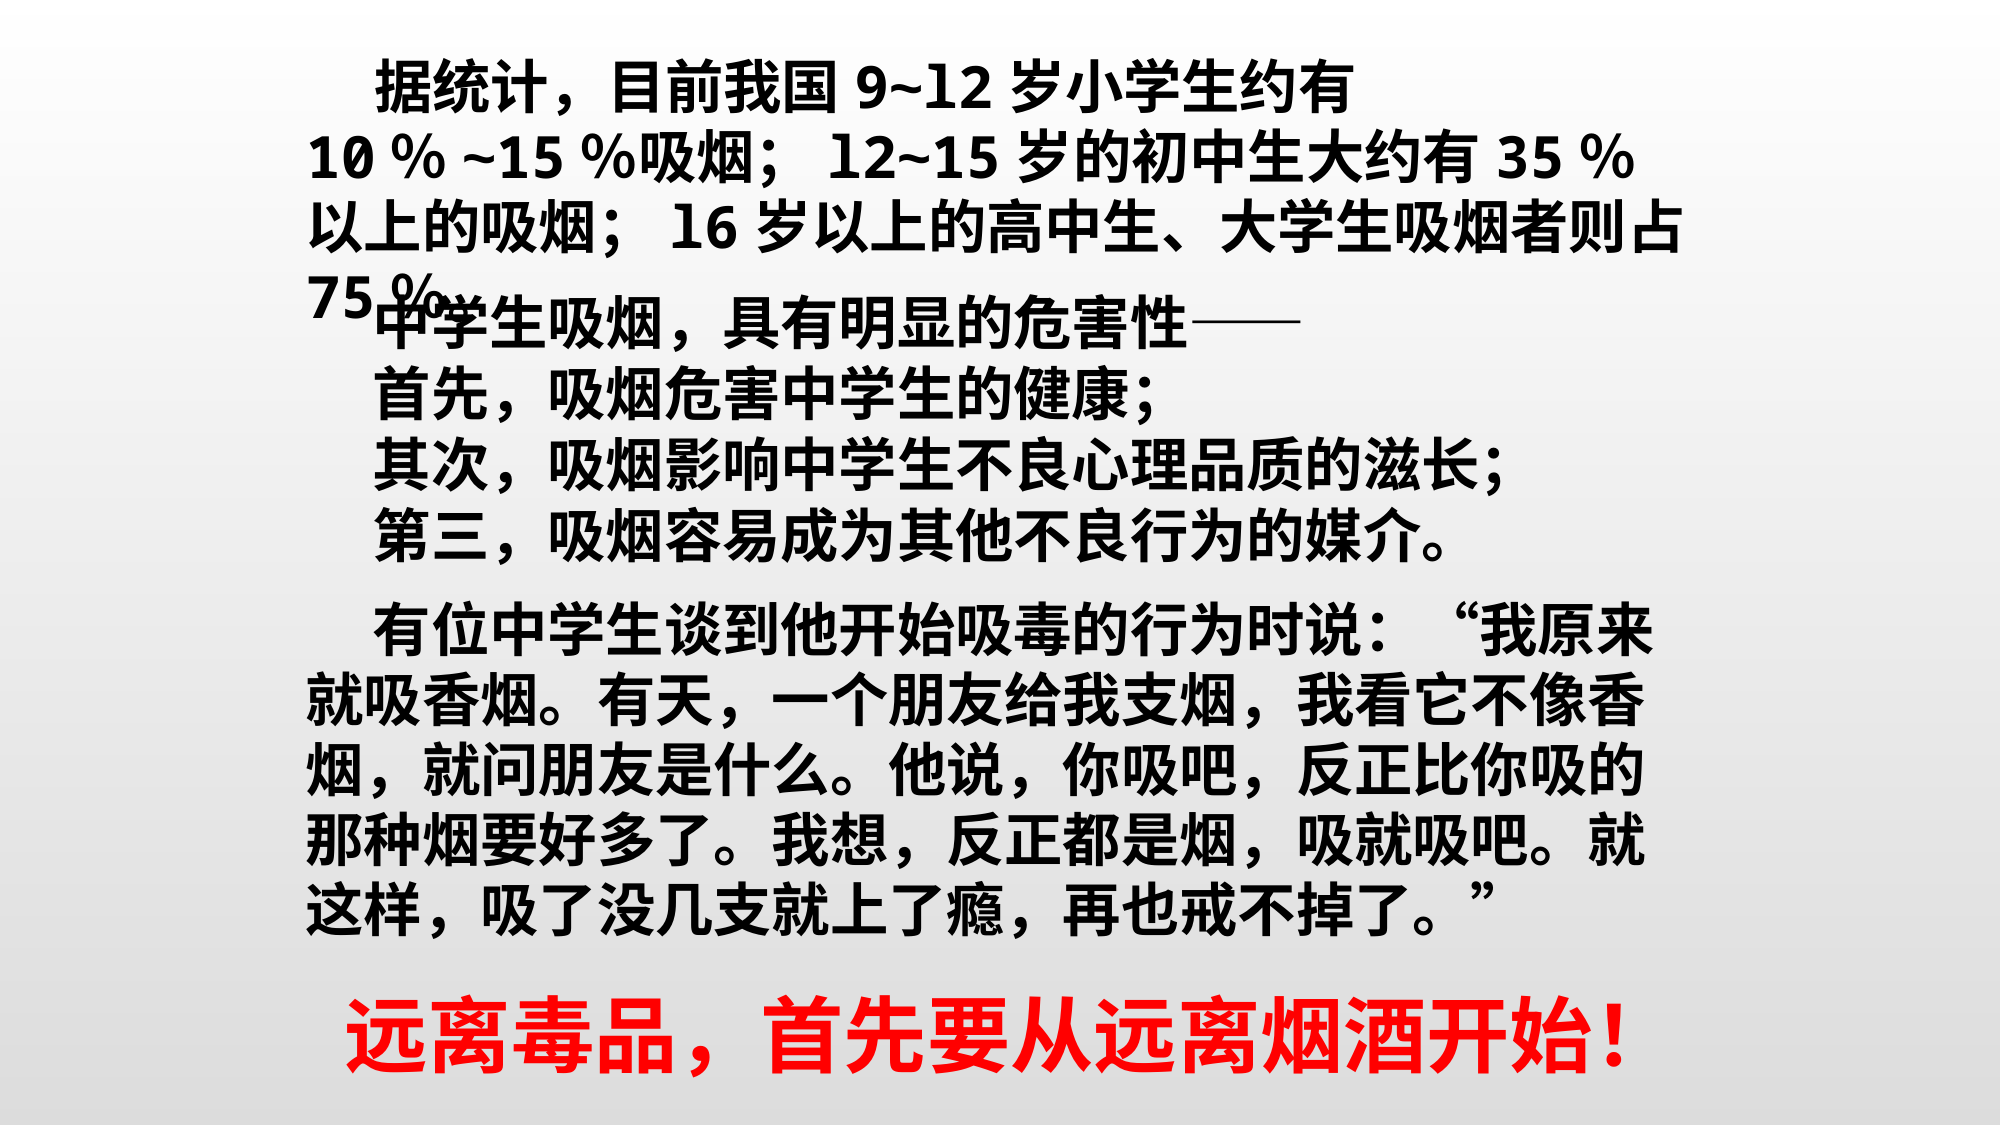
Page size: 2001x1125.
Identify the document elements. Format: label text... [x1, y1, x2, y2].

text_box 其次，吸烟影响中学生不良心理品质的滋长； [291, 420, 1709, 491]
text_box 据统计，目前我国9~l2岁小学生约有10％~15％吸烟；l2~15岁的初中生大约有35％以上的吸烟；l6岁以上的高中生、大学生吸烟者则占75％。 [291, 42, 1709, 278]
text_box 中学生吸烟，具有明显的危害性—— [291, 278, 1709, 350]
text_box 首先，吸烟危害中学生的健康； [291, 350, 1709, 420]
text_box 有位中学生谈到他开始吸毒的行为时说：“我原来就吸香烟。有天，一个朋友给我支烟，我看它不像香烟，就问朋友是什么。他说，你吸吧，反正比你吸的那种烟要好多了。我想，反正都是烟，吸就吸吧。就这样，吸了没几支就上了瘾，再也戒不掉了。” [291, 586, 1709, 951]
text_box 远离毒品，首先要从远离烟酒开始！ [291, 976, 1709, 1091]
text_box 第三，吸烟容易成为其他不良行为的媒介。 [291, 491, 1709, 577]
